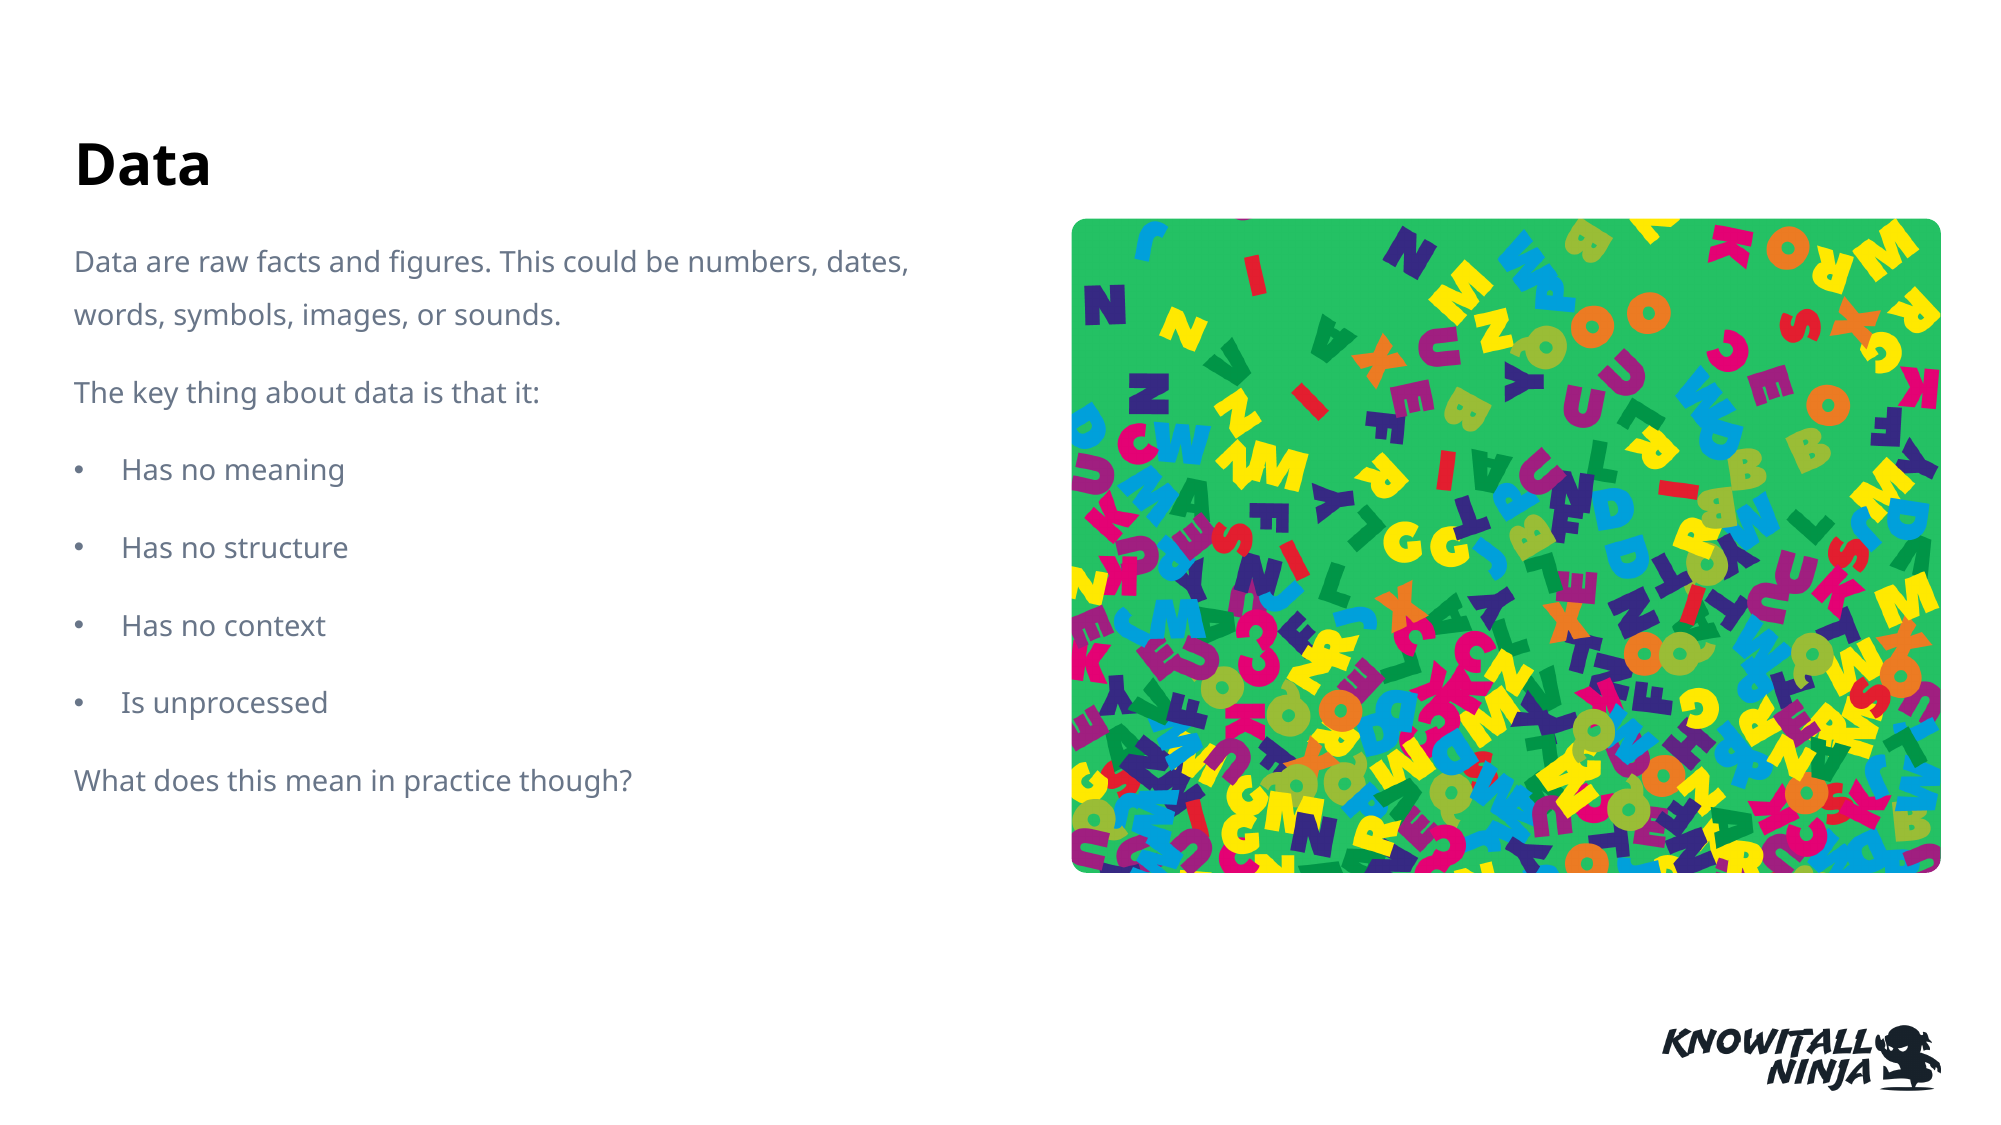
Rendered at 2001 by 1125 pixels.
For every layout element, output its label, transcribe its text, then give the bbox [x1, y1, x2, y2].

title Data [59, 117, 1000, 206]
picture [1078, 422, 1091, 433]
list Data are raw facts and figures. This could be numbers, dates, words, symbols, images, or sounds. The key thing about data is that it: Has no meaning Has no structure Has no context Is unprocessed What does this mean in practice though? [59, 218, 1000, 1091]
picture [1862, 846, 1872, 859]
picture [1662, 1025, 1941, 1091]
picture [1071, 218, 1942, 874]
picture [1873, 869, 1884, 874]
